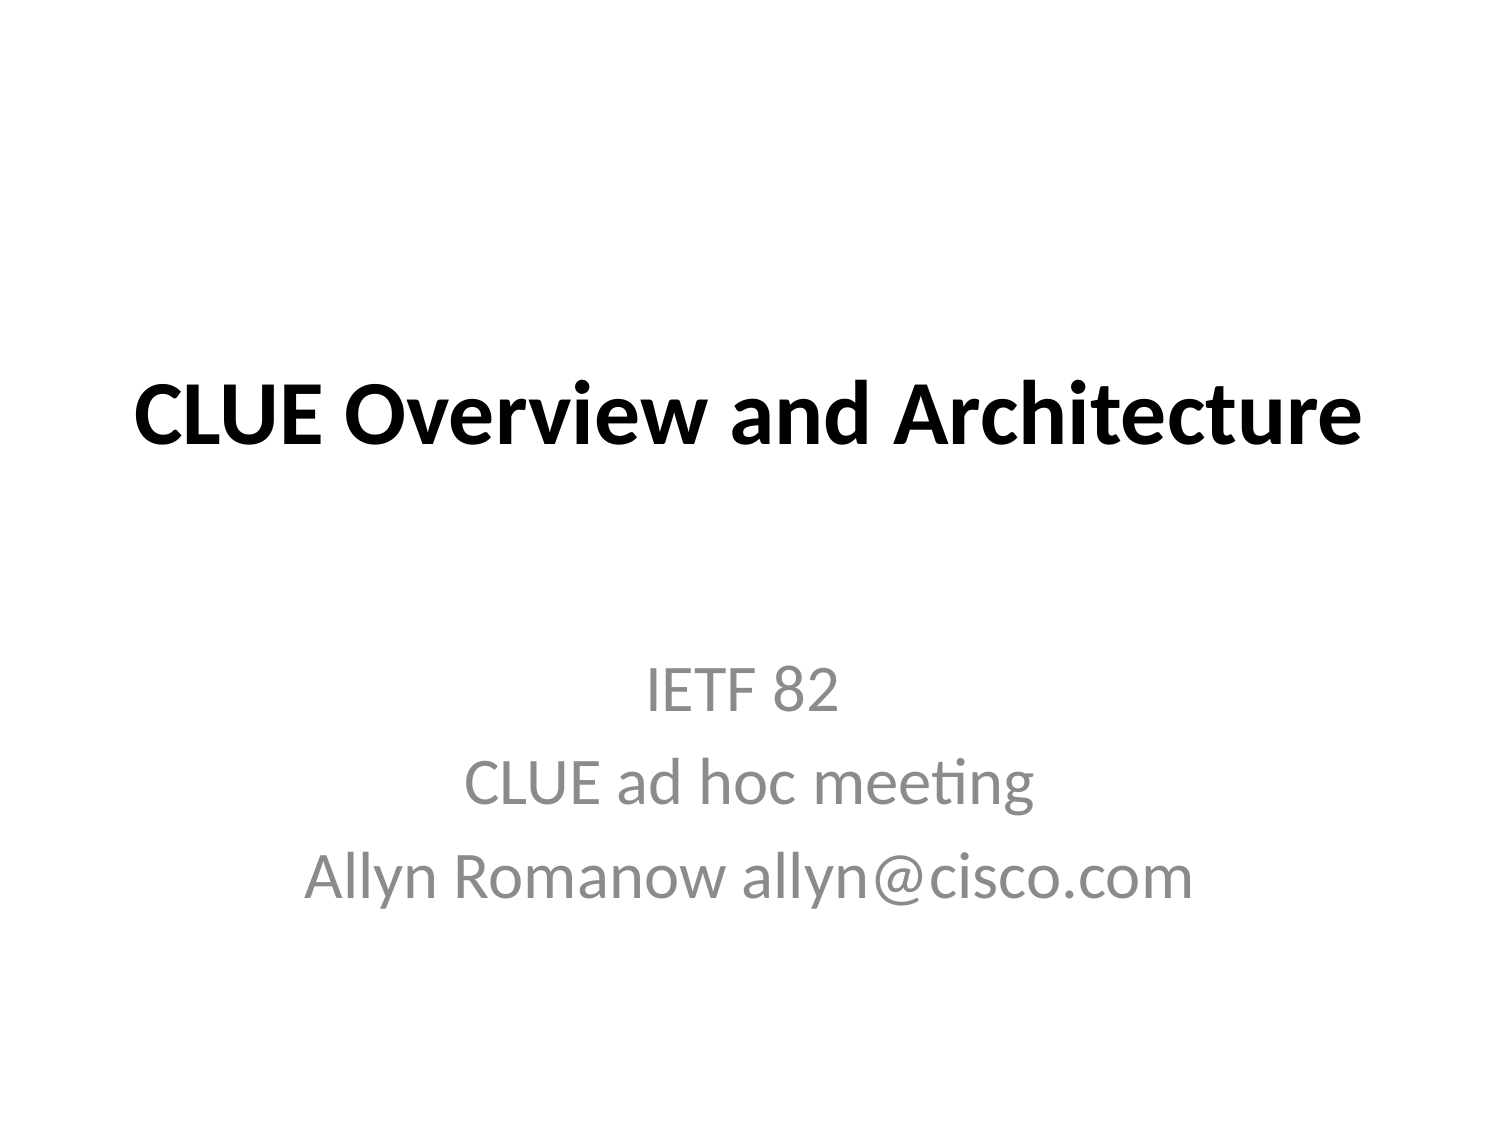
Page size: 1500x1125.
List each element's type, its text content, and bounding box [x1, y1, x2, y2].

subtitle IETF 82 CLUE ad hoc meeting Allyn Romanow allyn@cisco.com [225, 637, 1275, 925]
title CLUE Overview and Architecture [112, 287, 1388, 529]
